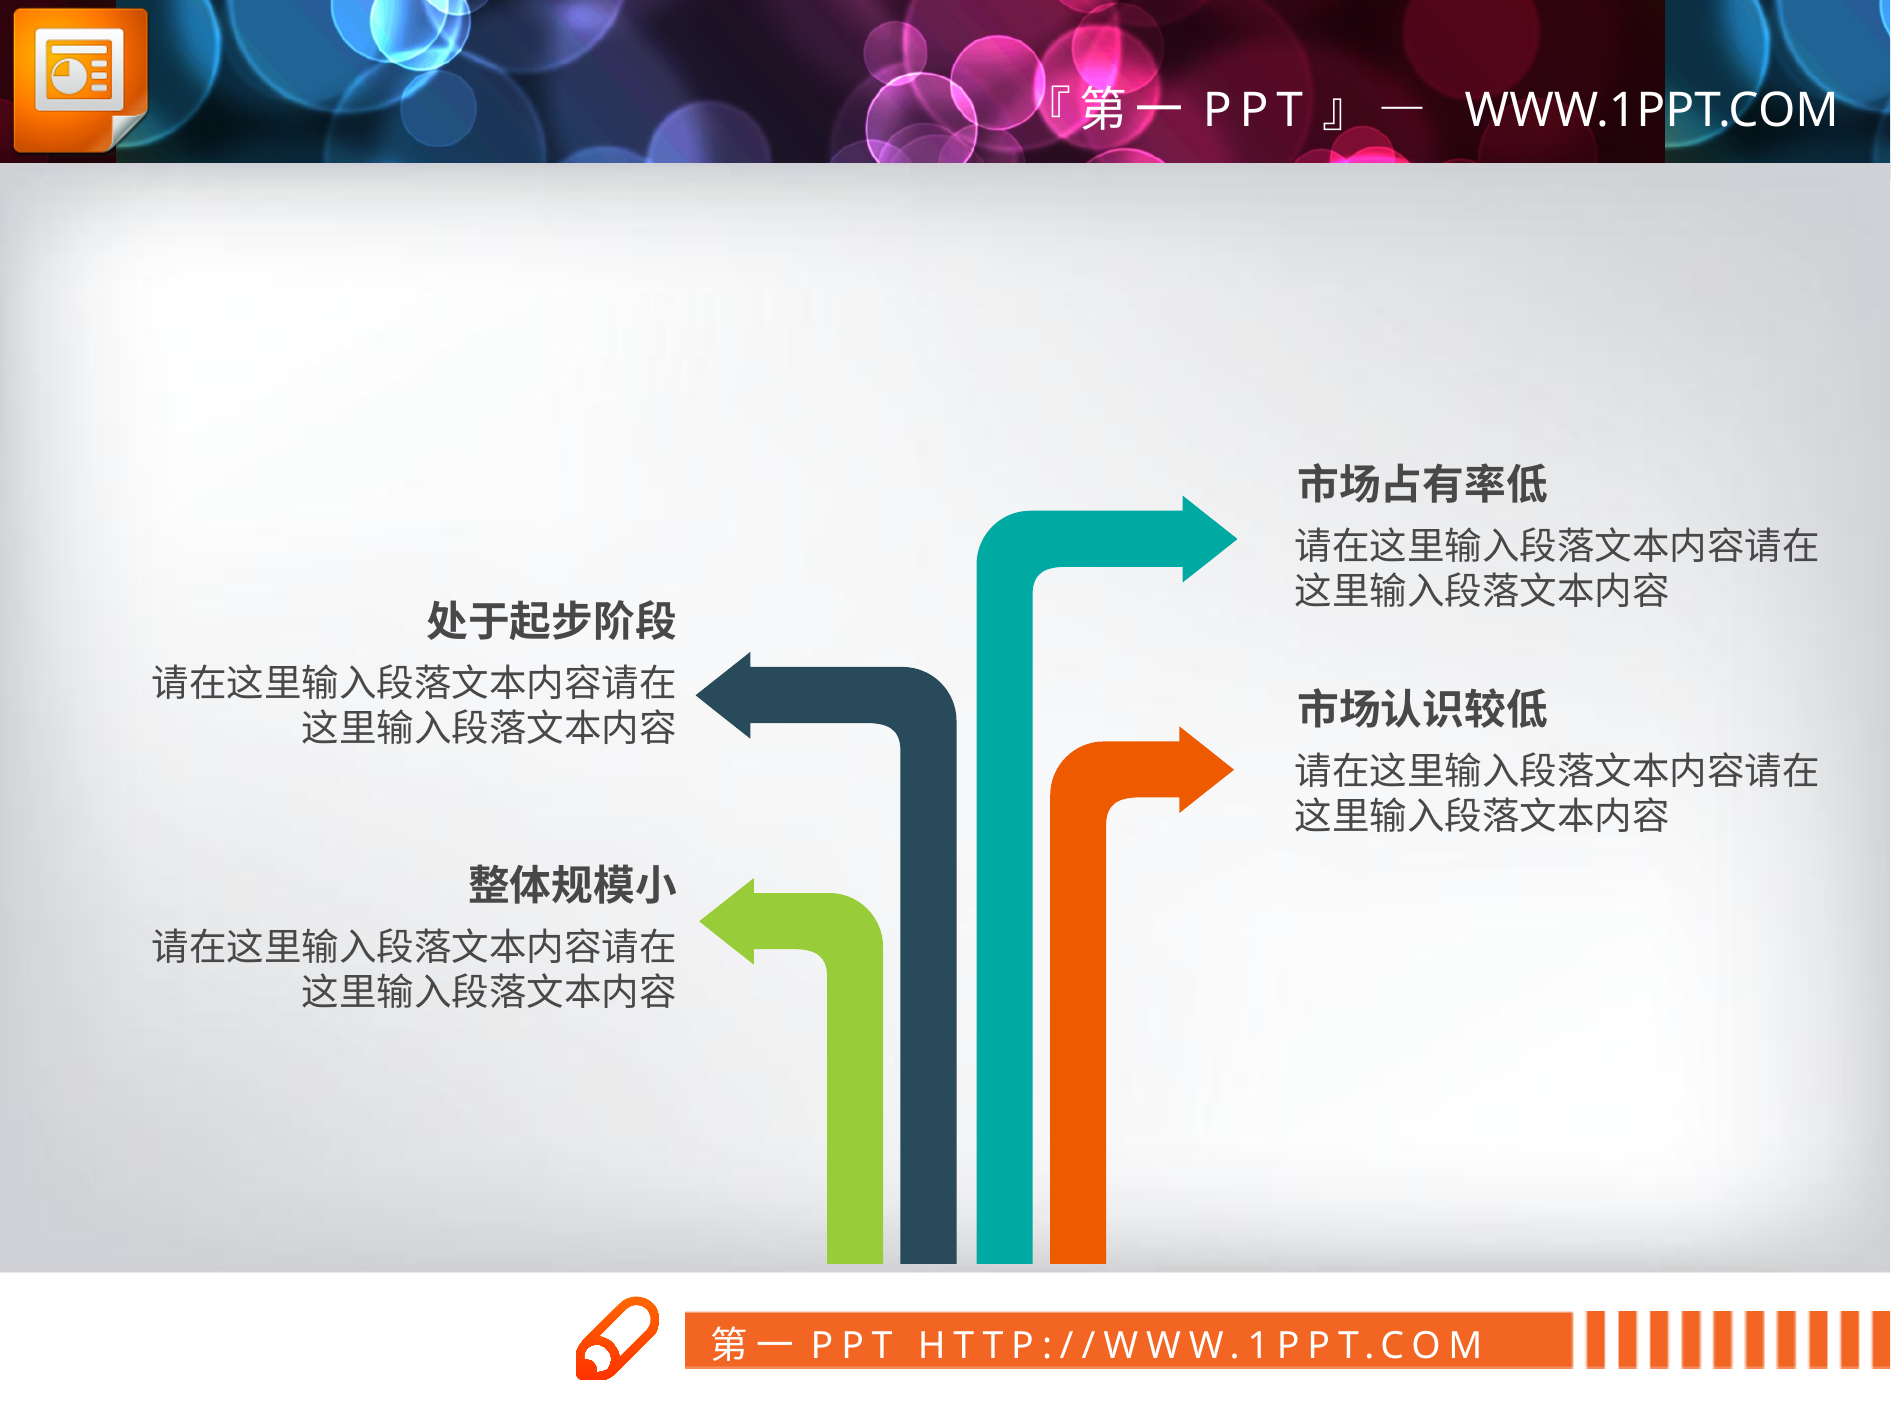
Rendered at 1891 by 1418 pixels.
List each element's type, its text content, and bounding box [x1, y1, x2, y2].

text_box [695, 651, 957, 1264]
picture [0, 0, 1891, 1275]
text_box 请在这里输入段落文本内容请在这里输入段落文本内容 [132, 651, 692, 757]
text_box 市场认识较低 [1282, 675, 1611, 739]
text_box [976, 495, 1238, 1264]
text_box [1050, 726, 1235, 1264]
text_box 市场占有率低 [1282, 450, 1611, 514]
text_box [699, 877, 884, 1264]
picture [685, 1311, 1891, 1369]
text_box 处于起步阶段 [364, 587, 692, 651]
text_box 整体规模小 [364, 851, 692, 915]
text_box 请在这里输入段落文本内容请在这里输入段落文本内容 [132, 915, 692, 1021]
text_box 请在这里输入段落文本内容请在这里输入段落文本内容 [1279, 739, 1839, 845]
text_box 请在这里输入段落文本内容请在这里输入段落文本内容 [1279, 514, 1839, 620]
